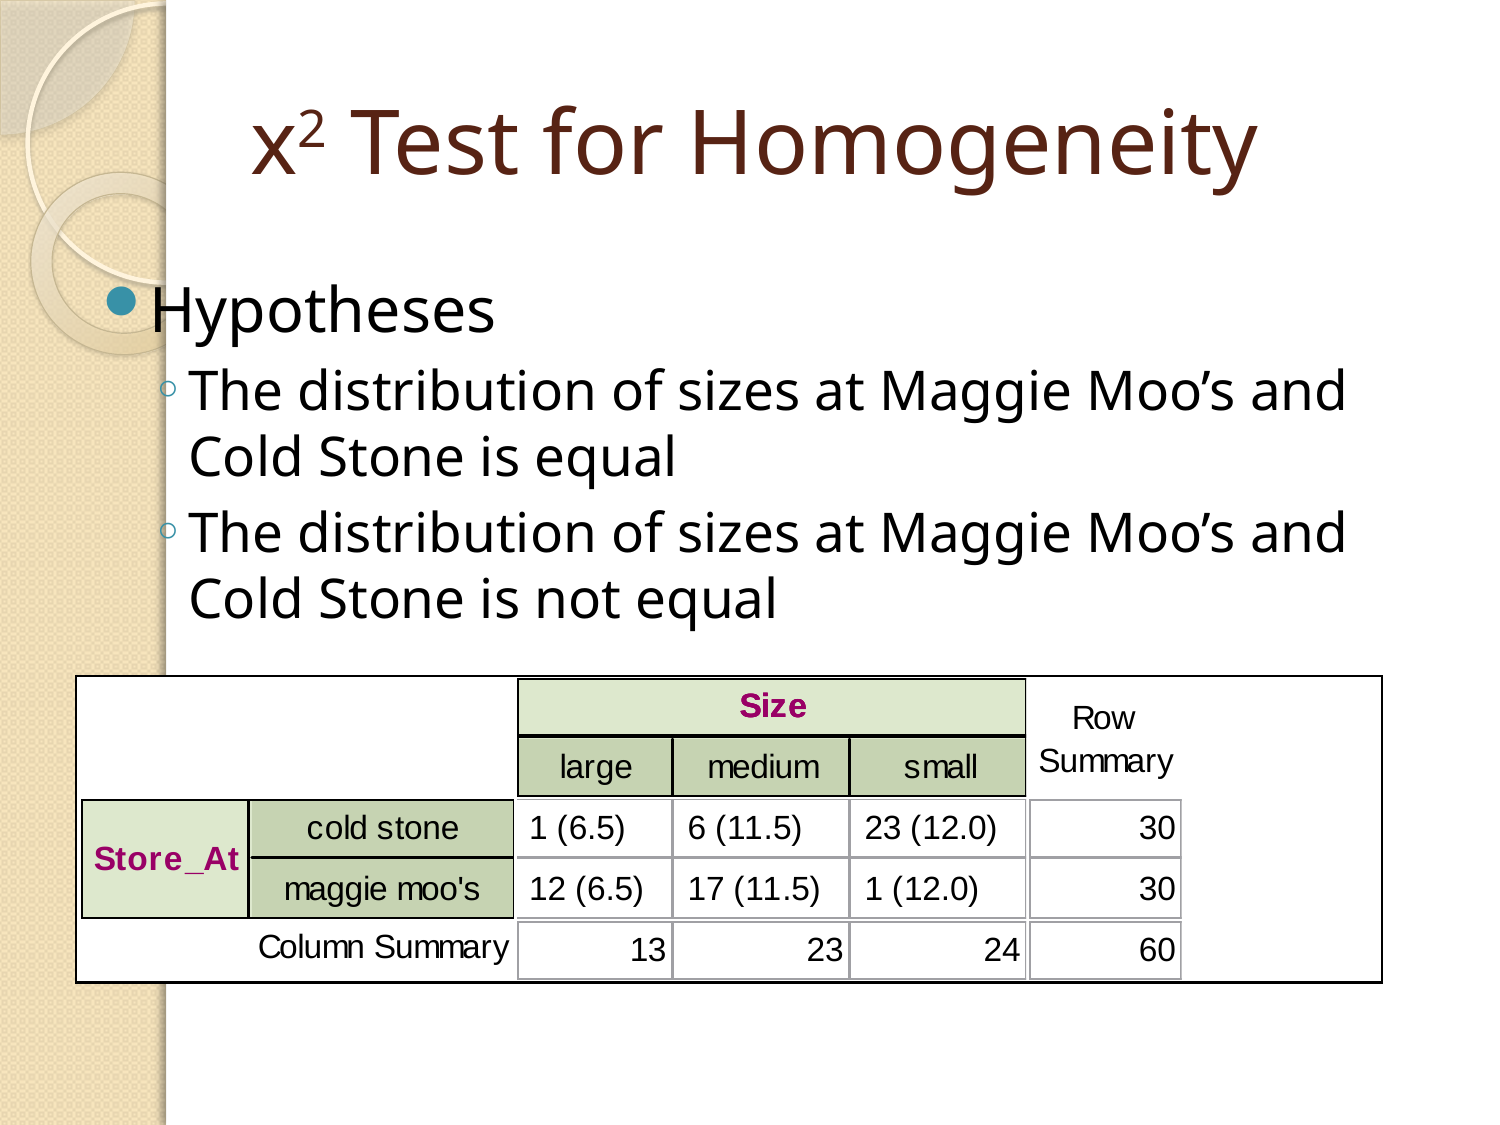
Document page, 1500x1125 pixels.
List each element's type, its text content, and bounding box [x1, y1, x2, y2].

picture [74, 674, 1387, 984]
list Hypotheses The distribution of sizes at Maggie Moo’s and Cold Stone is equal The distribution of sizes at Maggie Moo’s and Cold Stone is not equal [75, 262, 1425, 638]
title x2 Test for Homogeneity [235, 45, 1466, 233]
